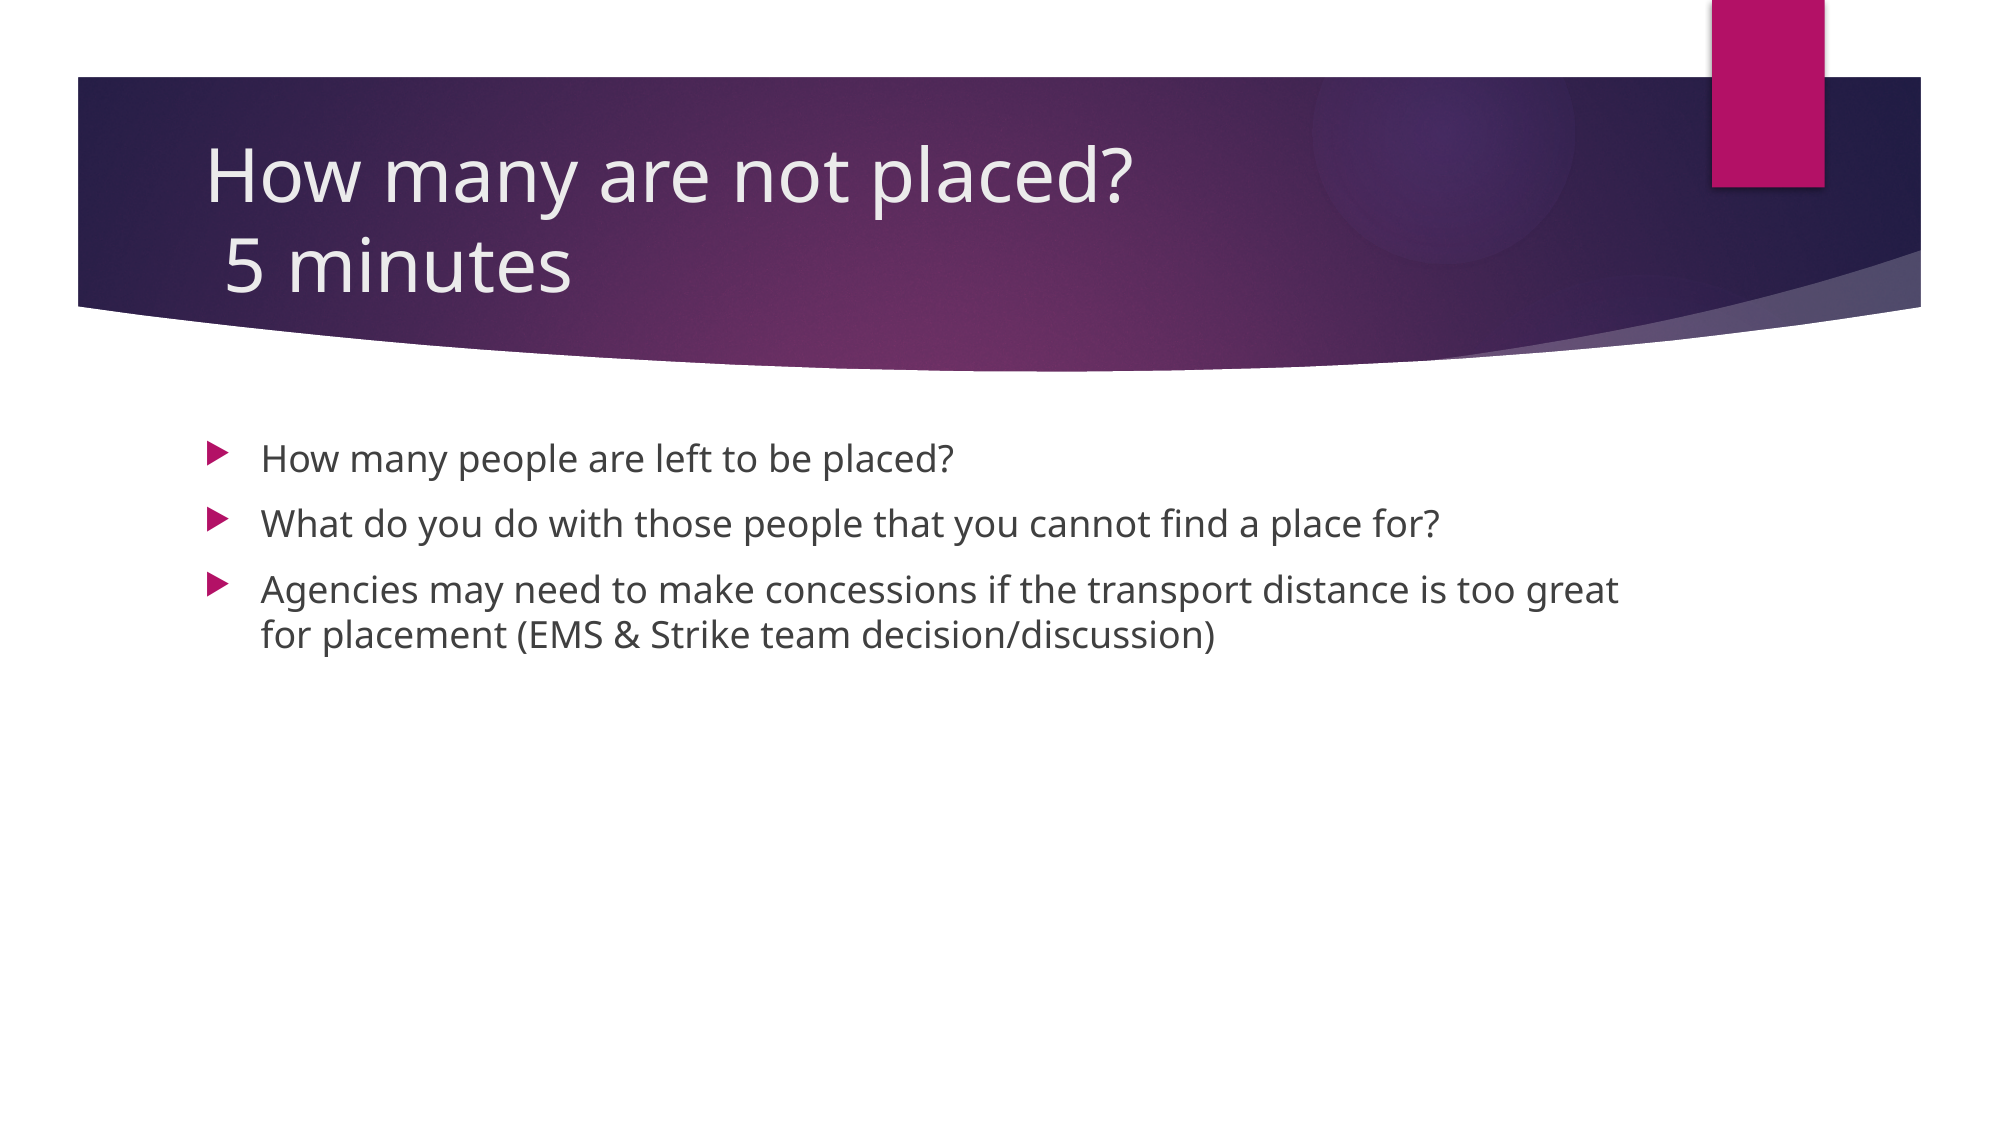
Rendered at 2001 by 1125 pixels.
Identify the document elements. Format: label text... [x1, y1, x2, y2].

list How many people are left to be placed? What do you do with those people that you cannot find a place for? Agencies may need to make concessions if the transport distance is too great for placement (EMS & Strike team decision/discussion) [189, 427, 1638, 988]
title How many are not placed? 5 minutes [189, 159, 1627, 276]
